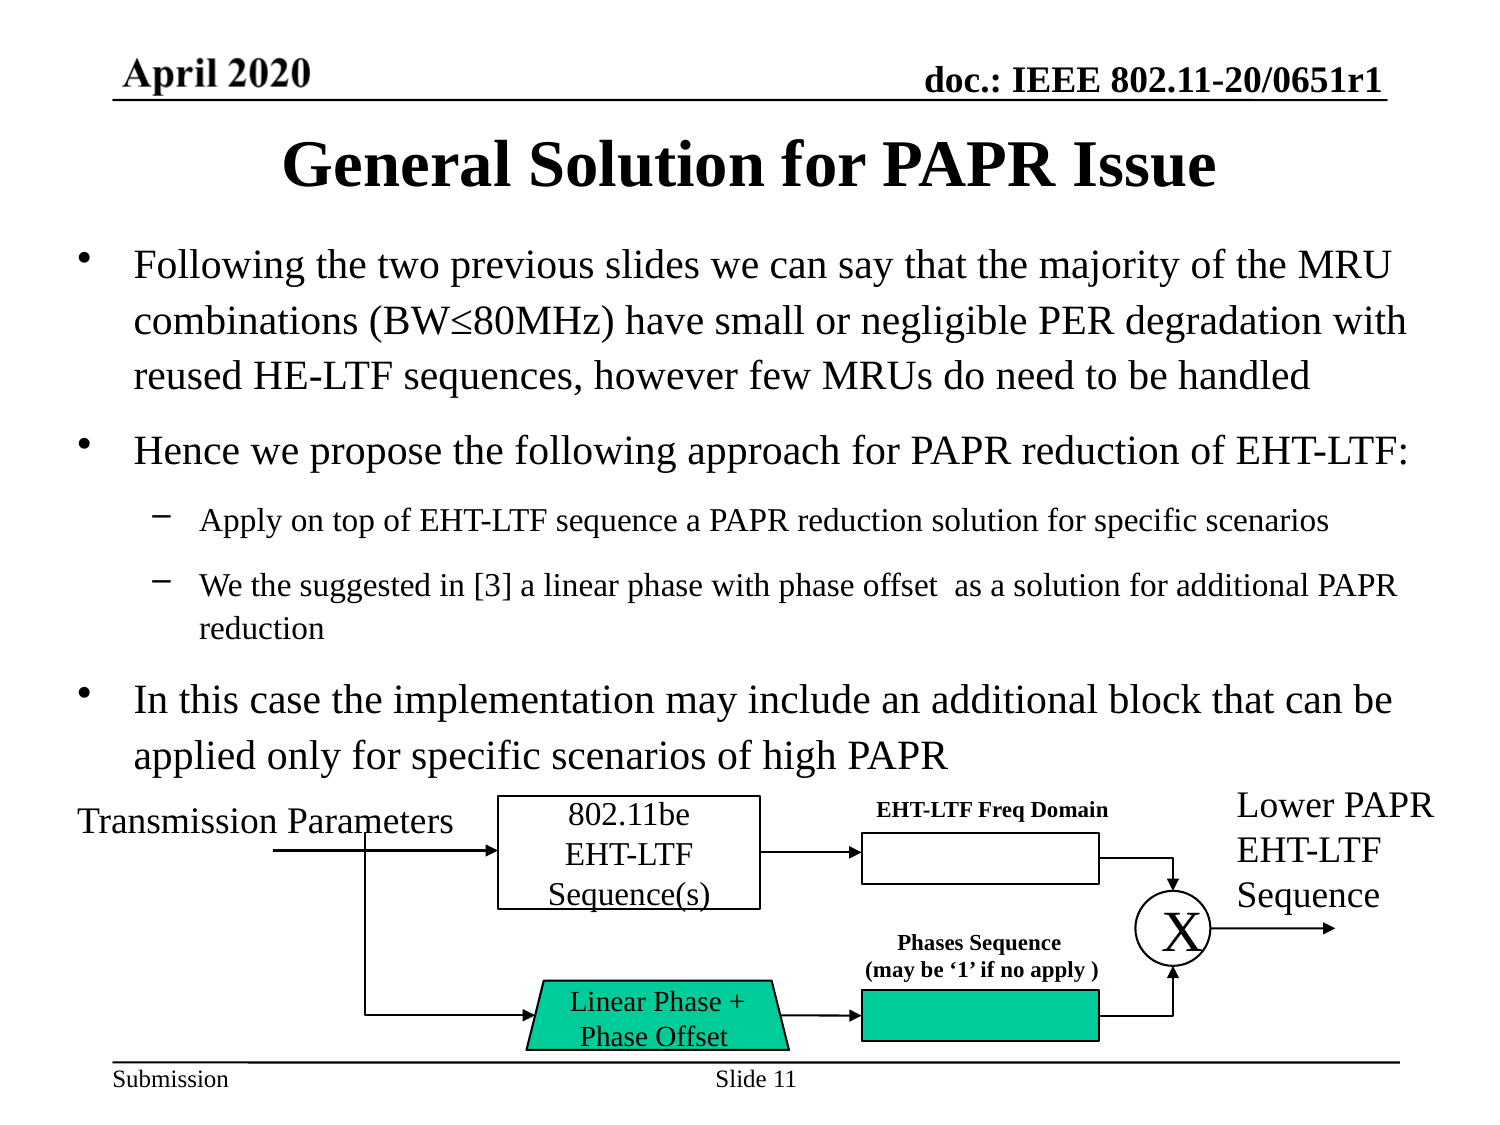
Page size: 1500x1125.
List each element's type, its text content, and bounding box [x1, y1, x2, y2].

text_box EHT-LTF Freq Domain [861, 787, 1124, 830]
text_box Transmission Parameters [62, 788, 470, 849]
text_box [1098, 858, 1174, 892]
text_box Lower PAPR EHT-LTF Sequence [1221, 772, 1459, 923]
text_box Linear Phase + Phase Offset [526, 980, 789, 1050]
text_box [1098, 965, 1174, 1016]
picture [96, 33, 363, 122]
slide_number Slide 11 [712, 1061, 800, 1093]
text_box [358, 838, 542, 1010]
text_box [861, 833, 1100, 884]
text_box Phases Sequence (may be ‘1’ if no apply ) [844, 920, 1115, 990]
text_box X [1135, 891, 1211, 966]
title General Solution for PAPR Issue [112, 112, 1388, 224]
text_box 802.11be EHT-LTF Sequence(s) [497, 796, 761, 909]
text_box Following the two previous slides we can say that the majority of the MRU combinations (BW≤80MHz) have small or negligible PER degradation with reused HE-LTF sequences, however few MRUs do need to be handled Hence we propose the following approach for PAPR reduction of EHT-LTF: Apply on top of EHT-LTF sequence a PAPR reduction solution for specific scenarios We the suggested in [3] a linear phase with phase offset as a solution for additional PAPR reduction In this case the implementation may include an additional block that can be applied only for specific scenarios of high PAPR [62, 224, 1450, 825]
text_box [861, 990, 1100, 1041]
